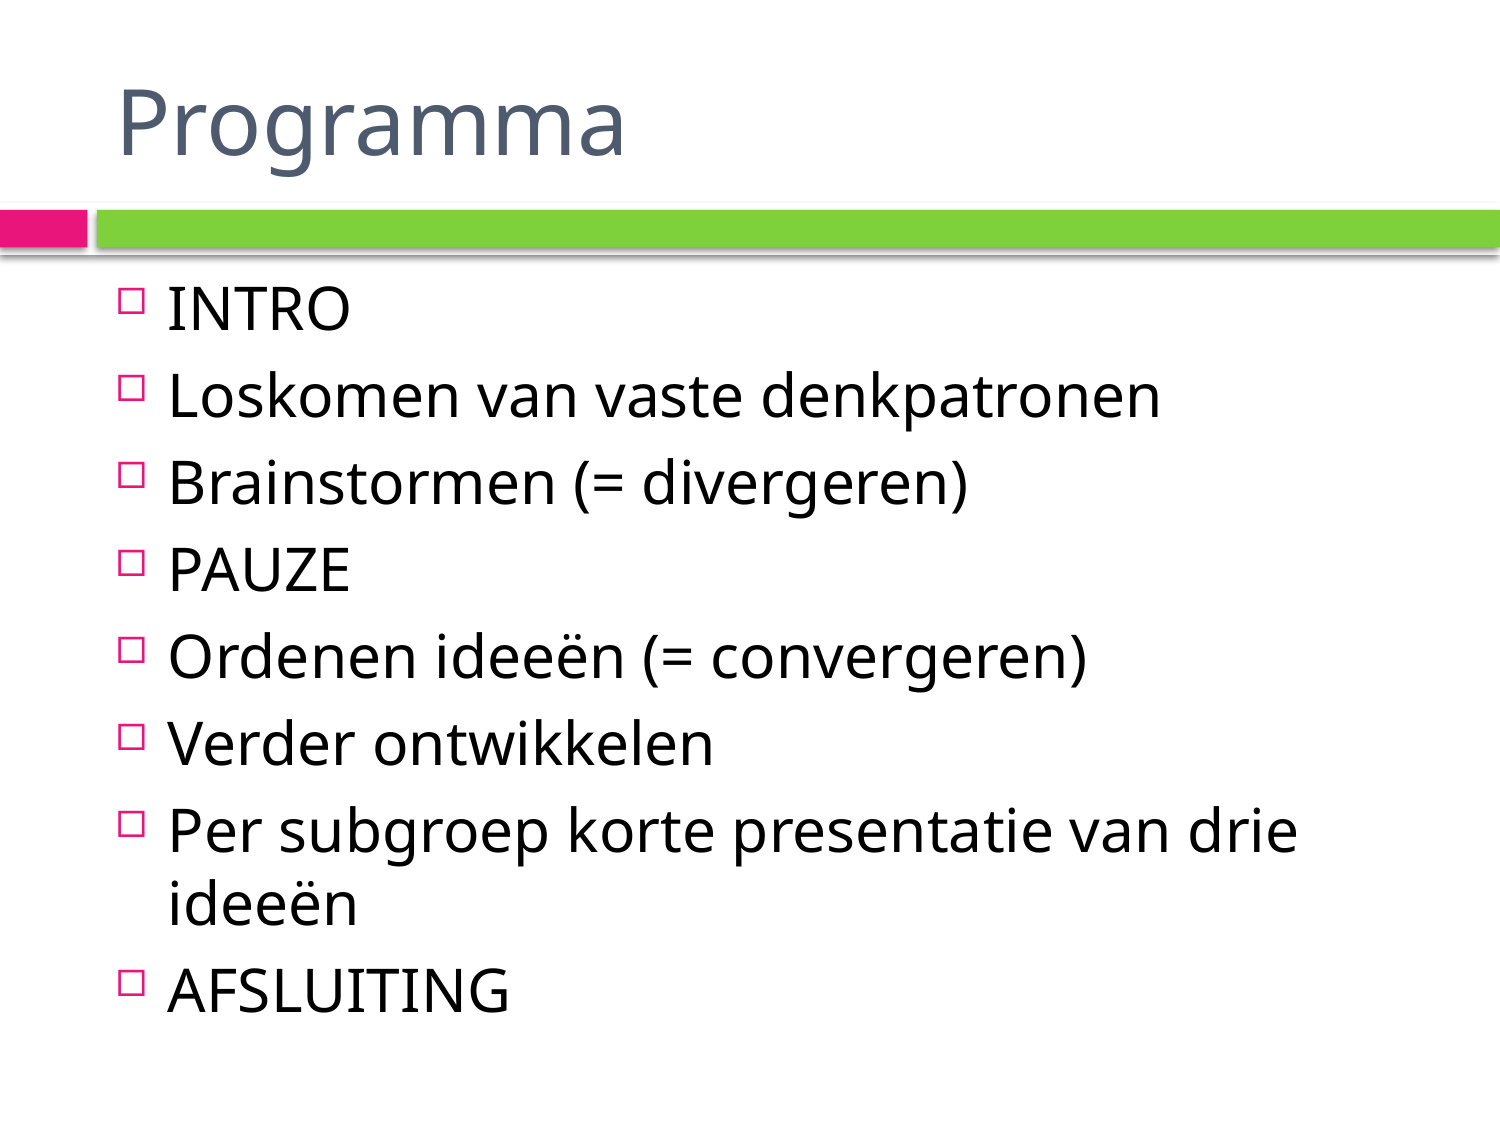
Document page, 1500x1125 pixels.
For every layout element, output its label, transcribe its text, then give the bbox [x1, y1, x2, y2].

list INTRO Loskomen van vaste denkpatronen Brainstormen (= divergeren) PAUZE Ordenen ideeën (= convergeren) Verder ontwikkelen Per subgroep korte presentatie van drie ideeën AFSLUITING [100, 262, 1438, 1000]
title Programma [100, 37, 1438, 200]
